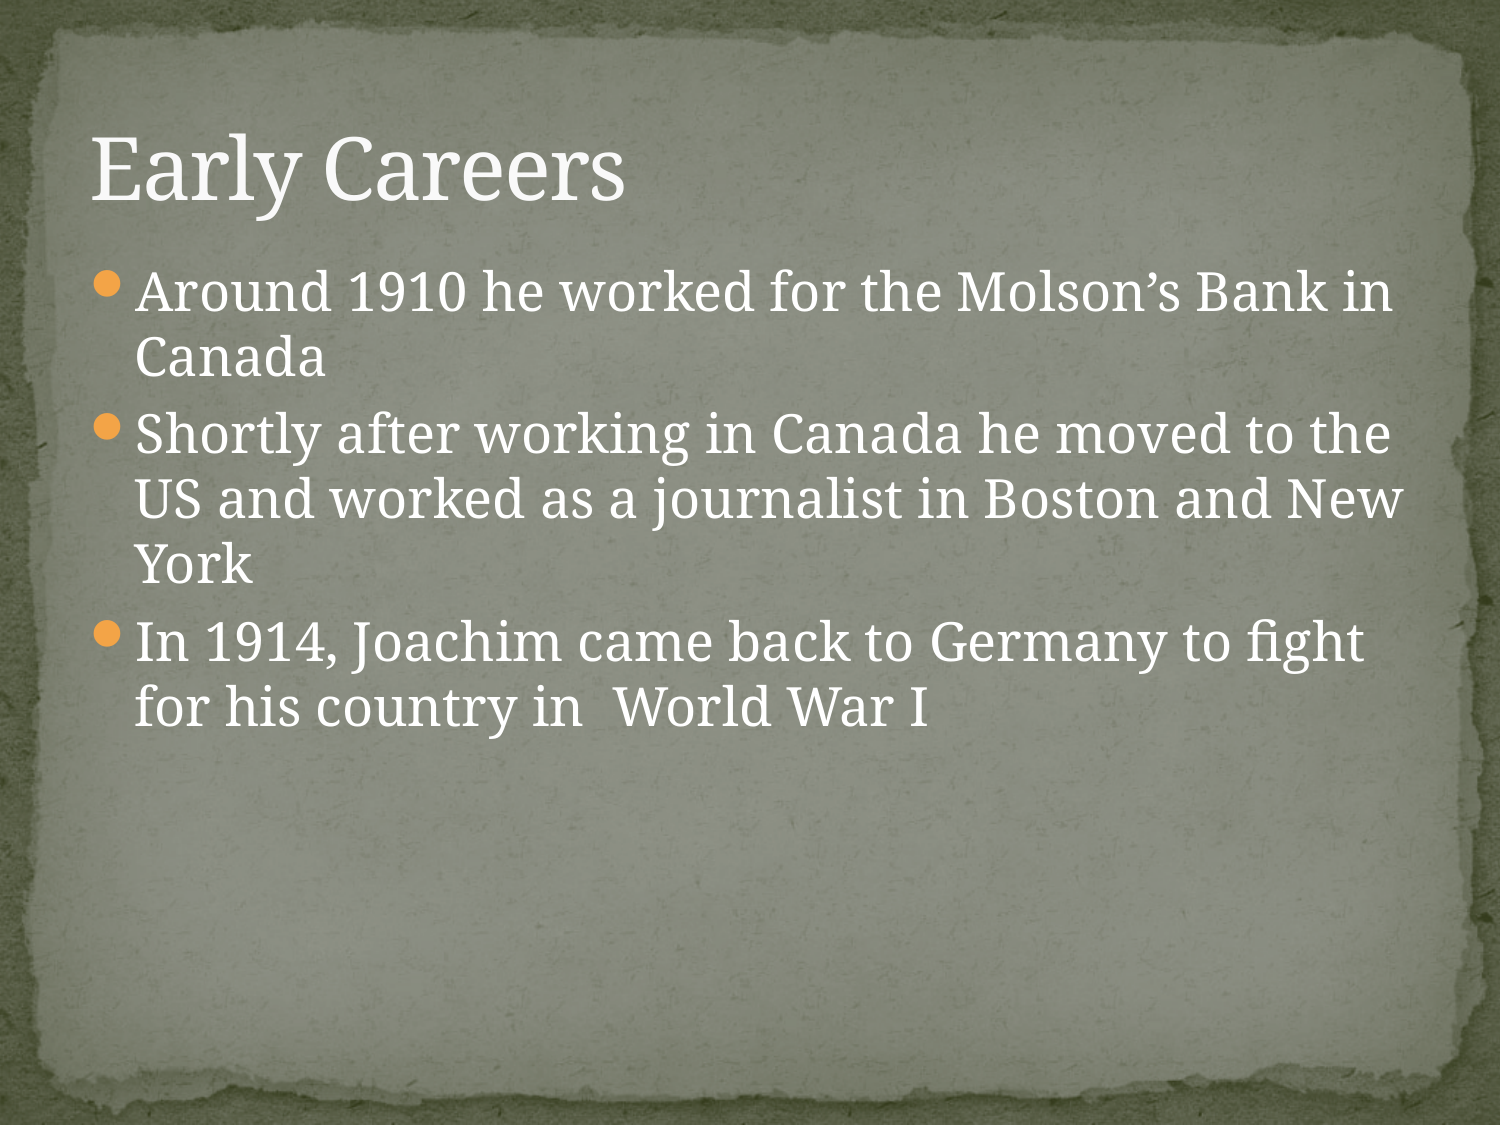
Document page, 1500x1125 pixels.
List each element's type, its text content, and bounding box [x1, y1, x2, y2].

title Early Careers [74, 24, 1425, 225]
list Around 1910 he worked for the Molson’s Bank in Canada Shortly after working in Canada he moved to the US and worked as a journalist in Boston and New York In 1914, Joachim came back to Germany to fight for his country in World War I [75, 249, 1425, 1000]
